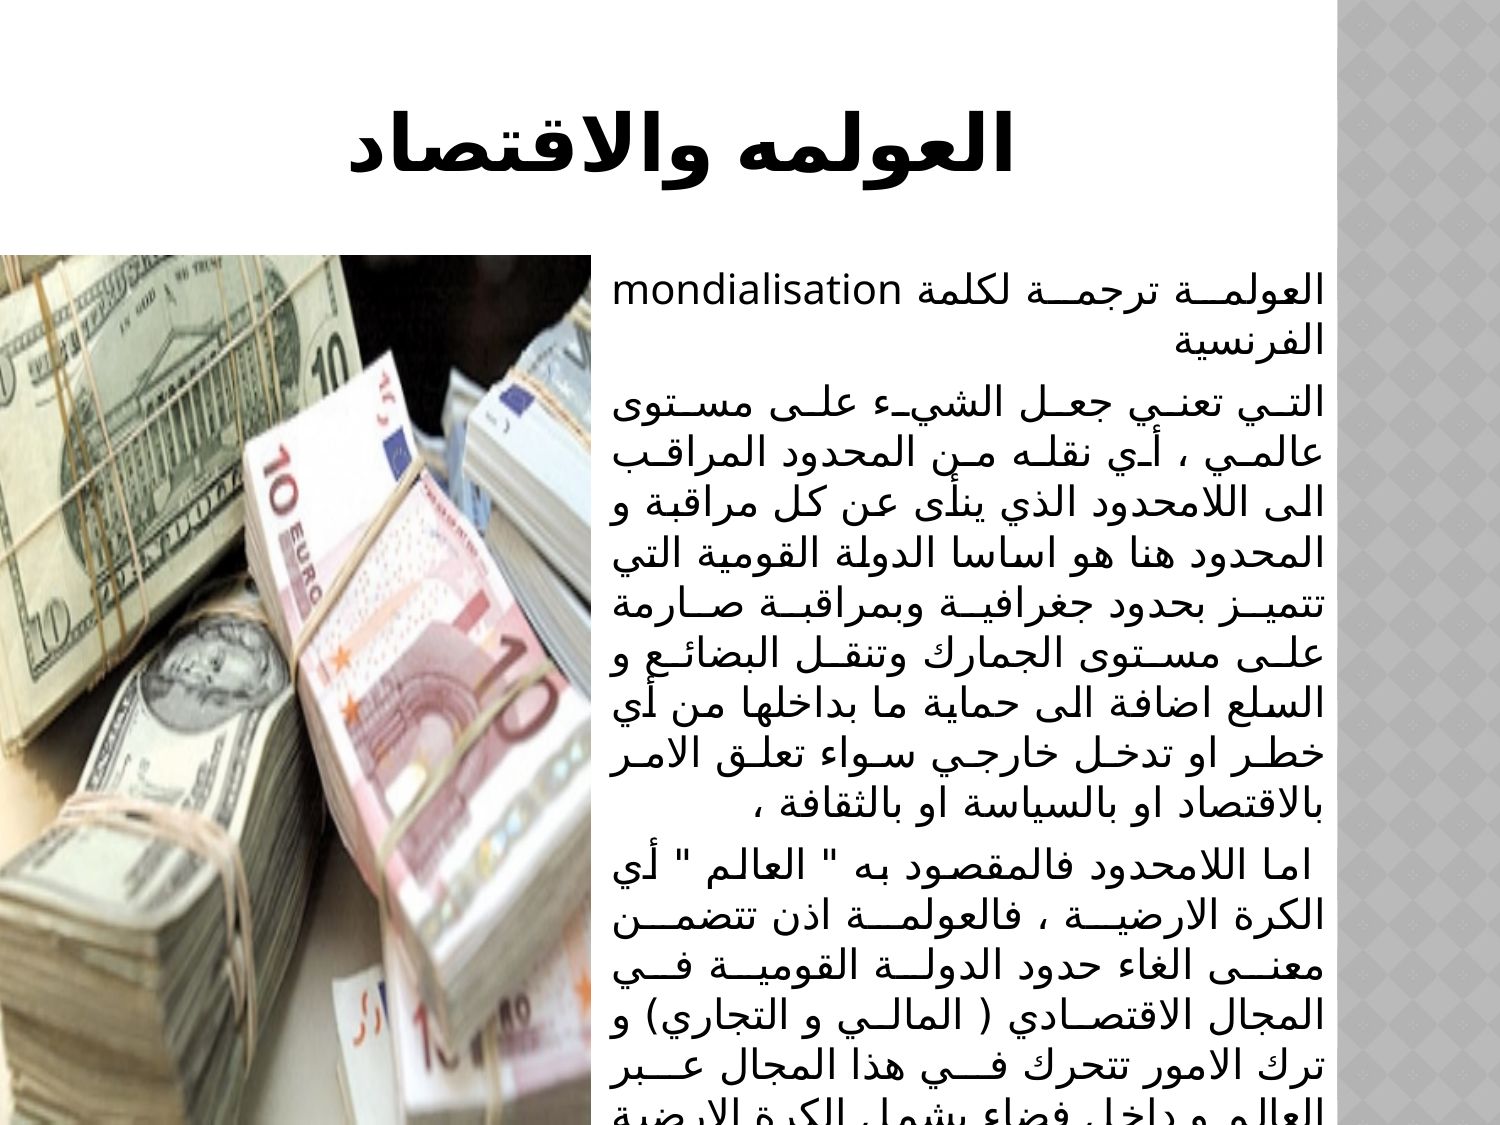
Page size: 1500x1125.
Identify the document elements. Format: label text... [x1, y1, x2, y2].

picture [0, 254, 591, 1125]
text_box العولمة ترجمة لكلمة mondialisation الفرنسية التي تعني جعل الشيء على مستوى عالمي ، أي نقله من المحدود المراقب الى اللامحدود الذي ينأى عن كل مراقبة و المحدود هنا هو اساسا الدولة القومية التي تتميز بحدود جغرافية وبمراقبة صارمة على مستوى الجمارك وتنقل البضائع و السلع اضافة الى حماية ما بداخلها من أي خطر او تدخل خارجي سواء تعلق الامر بالاقتصاد او بالسياسة او بالثقافة ، اما اللامحدود فالمقصود به " العالم " أي الكرة الارضية ، فالعولمة اذن تتضمن معنى الغاء حدود الدولة القومية في المجال الاقتصادي ( المالي و التجاري) و ترك الامور تتحرك في هذا المجال عبر العالم و داخل فضاء يشمل الكرة الارضية جميعها. [596, 255, 1341, 1125]
title العولمه والاقتصاد [88, 0, 1276, 188]
